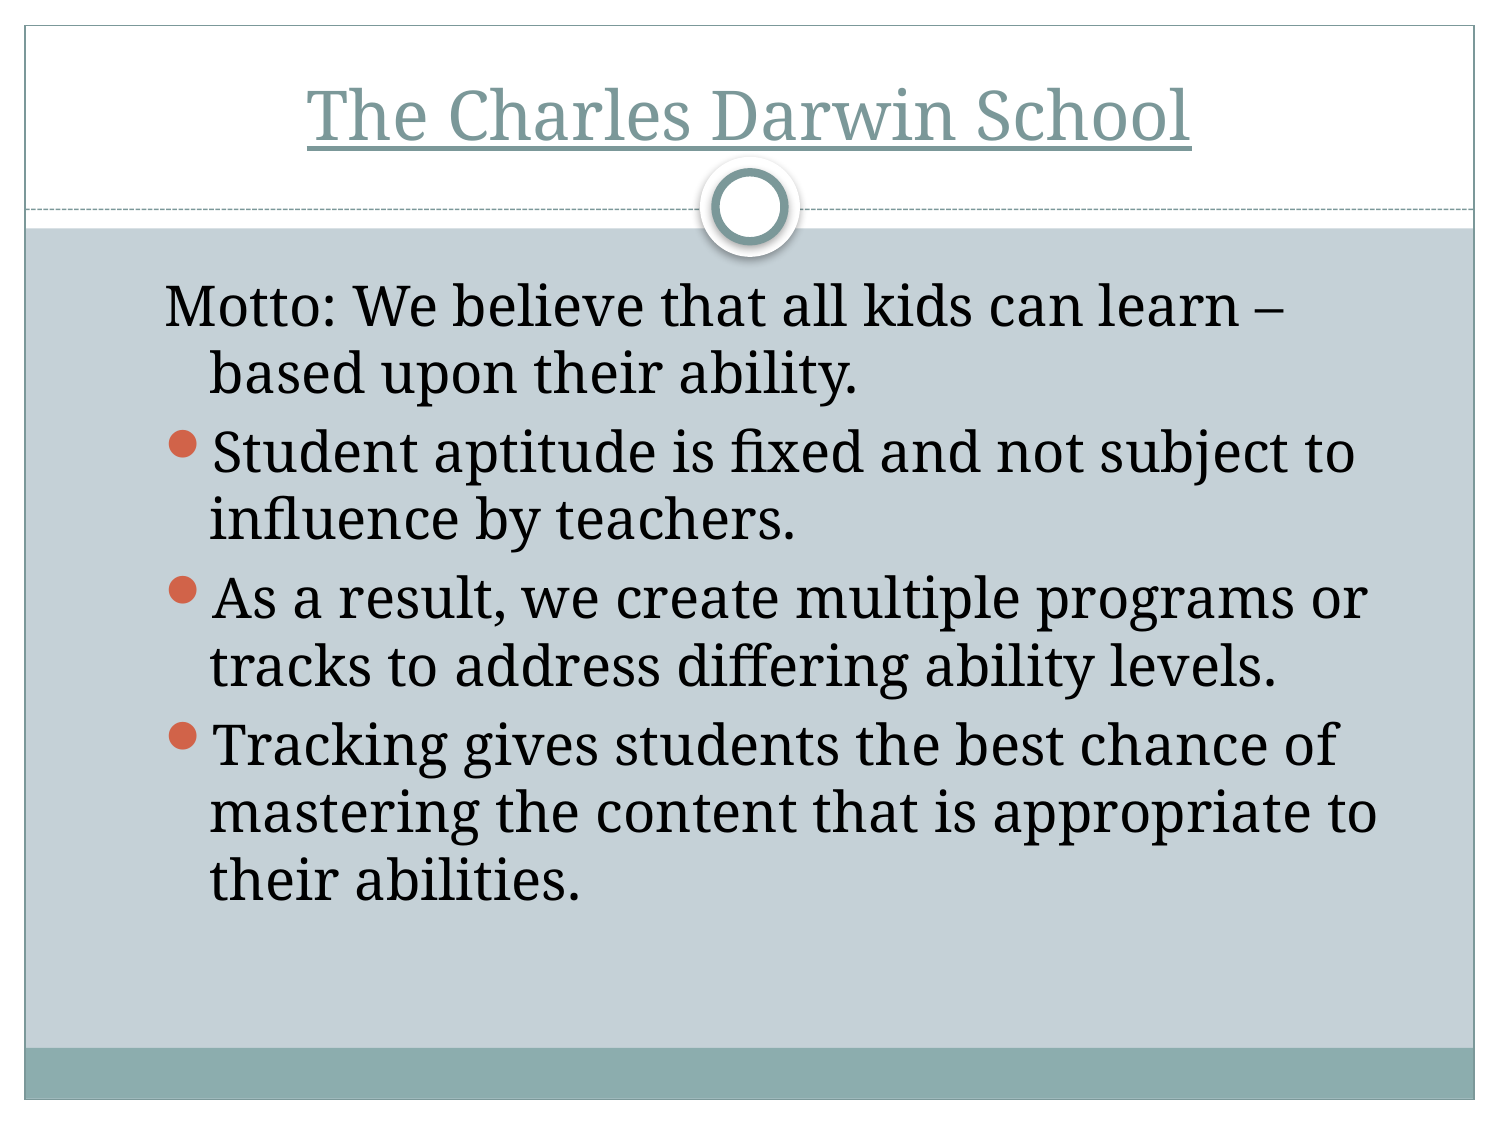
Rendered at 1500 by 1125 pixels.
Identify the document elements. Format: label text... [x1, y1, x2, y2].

list Motto: We believe that all kids can learn – based upon their ability. Student aptitude is fixed and not subject to influence by teachers. As a result, we create multiple programs or tracks to address differing ability levels. Tracking gives students the best chance of mastering the content that is appropriate to their abilities. [150, 262, 1425, 1050]
title The Charles Darwin School [49, 37, 1450, 162]
